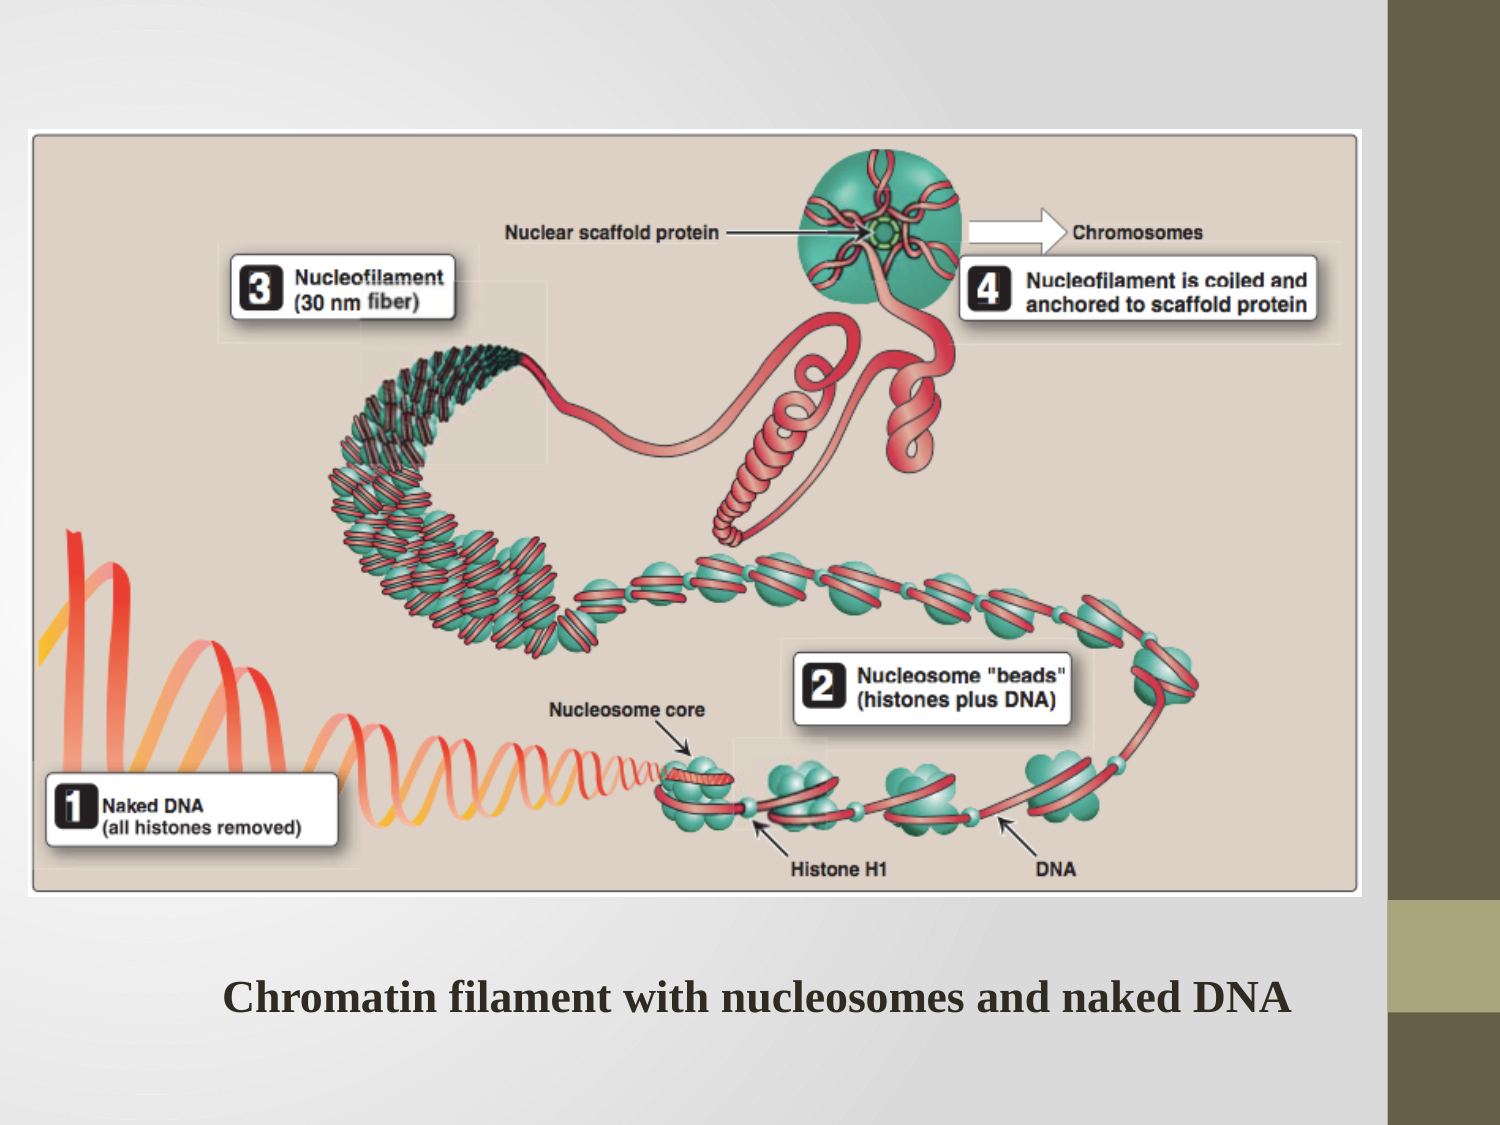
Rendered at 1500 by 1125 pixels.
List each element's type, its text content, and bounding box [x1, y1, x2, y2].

text_box Chromatin filament with nucleosomes and naked DNA [207, 959, 1308, 1030]
picture [28, 128, 1363, 898]
